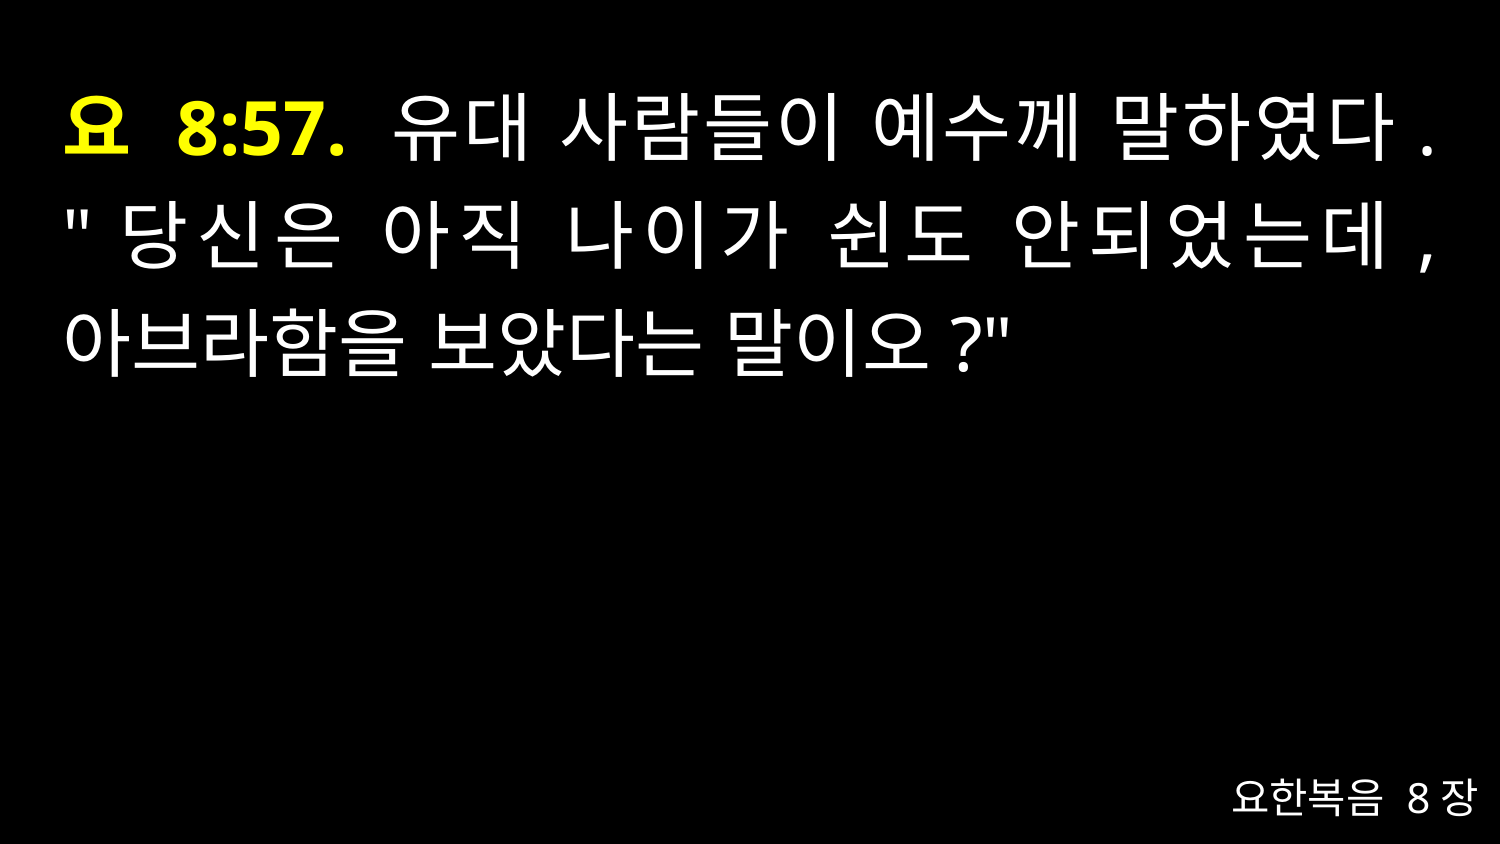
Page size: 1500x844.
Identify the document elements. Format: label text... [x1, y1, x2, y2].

title 요 8:57. 유대 사람들이 예수께 말하였다. "당신은 아직 나이가 쉰도 안되었는데, 아브라함을 보았다는 말이오?" [0, 0, 1500, 844]
subtitle 요한복음 8장 [916, 770, 1500, 844]
